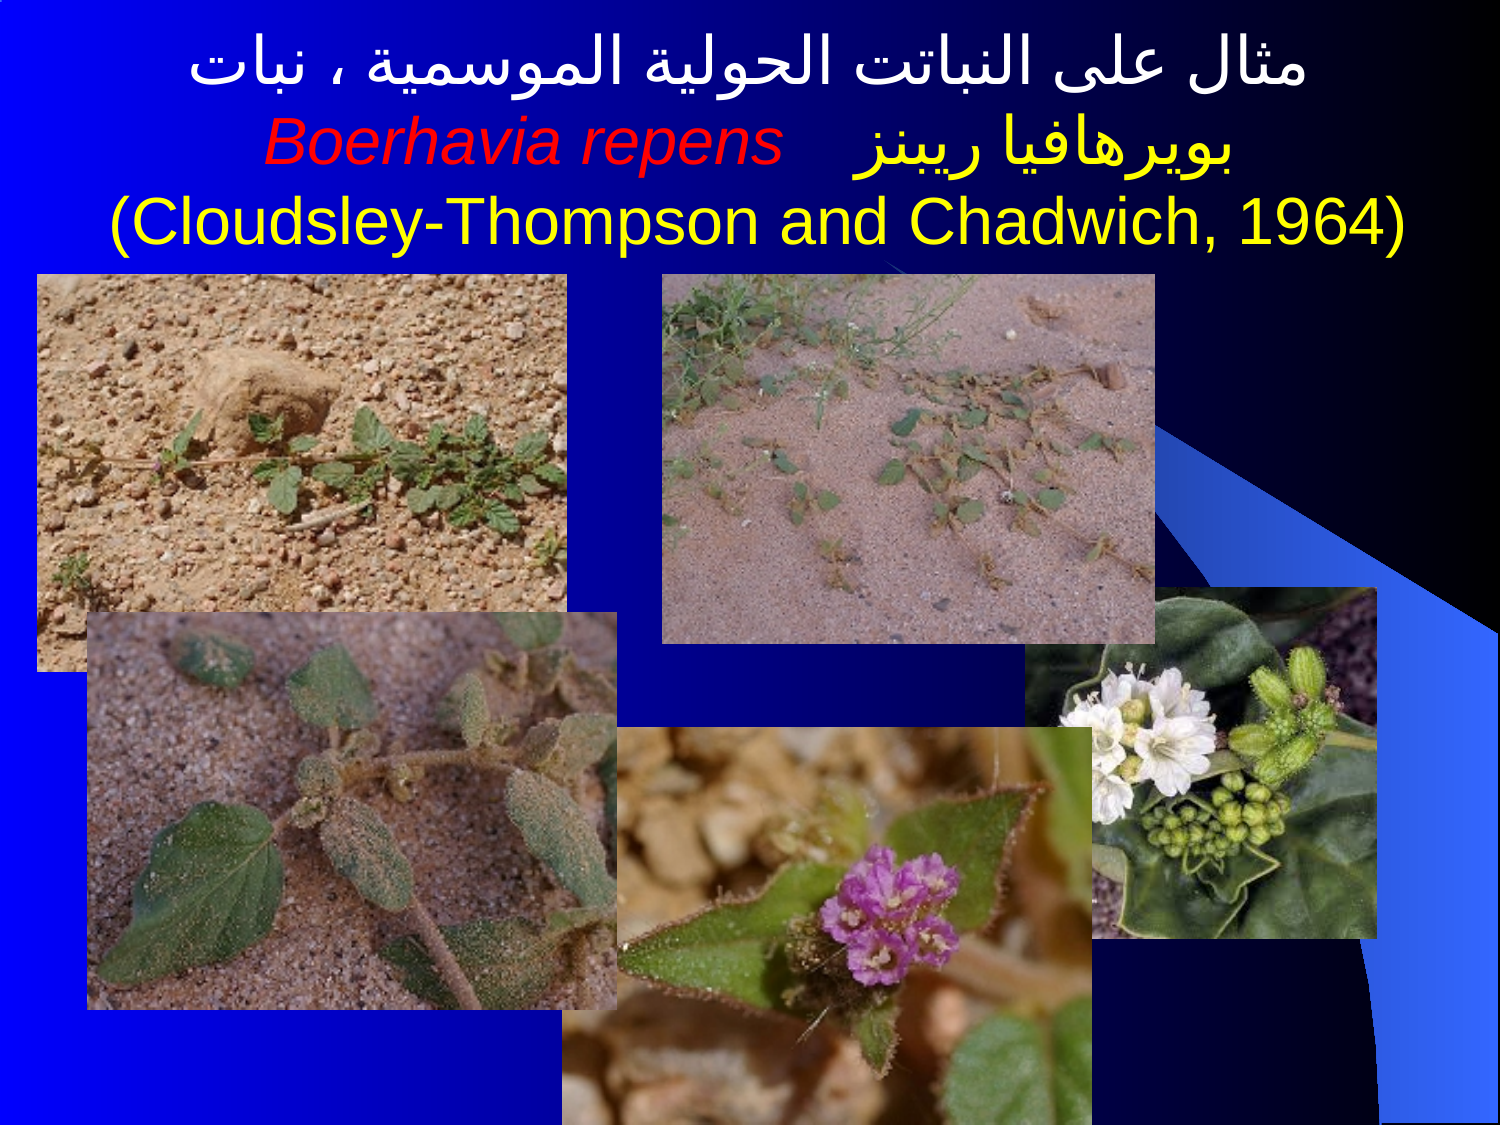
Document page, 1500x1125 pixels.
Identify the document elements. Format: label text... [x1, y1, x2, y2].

title مثال على النباتت الحولية الموسمية ، نبات بويرهافيا ريبنز Boerhavia repens (Cloudsley-Thompson and Chadwich, 1964) [62, 37, 1438, 238]
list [37, 274, 568, 673]
picture [87, 274, 1377, 1125]
